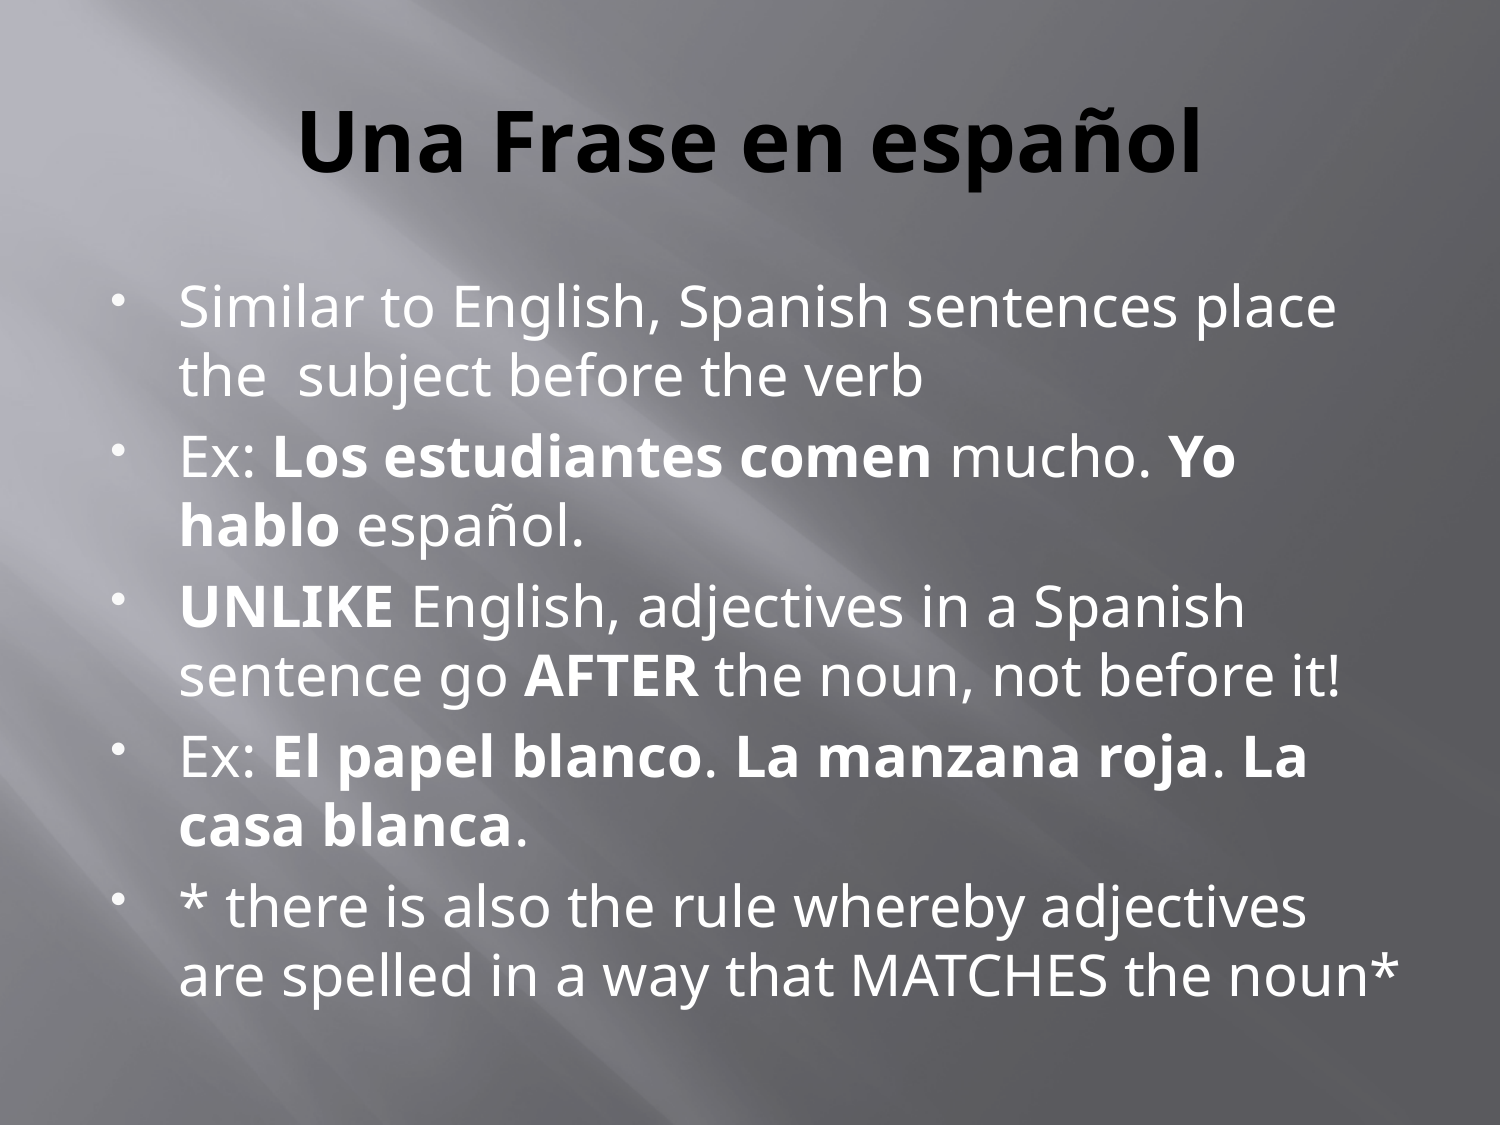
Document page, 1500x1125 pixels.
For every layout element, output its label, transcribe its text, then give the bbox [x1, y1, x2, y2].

title Una Frase en español [75, 45, 1425, 233]
list Similar to English, Spanish sentences place the subject before the verb Ex: Los estudiantes comen mucho. Yo hablo español. UNLIKE English, adjectives in a Spanish sentence go AFTER the noun, not before it! Ex: El papel blanco. La manzana roja. La casa blanca. * there is also the rule whereby adjectives are spelled in a way that MATCHES the noun* [75, 262, 1425, 1035]
